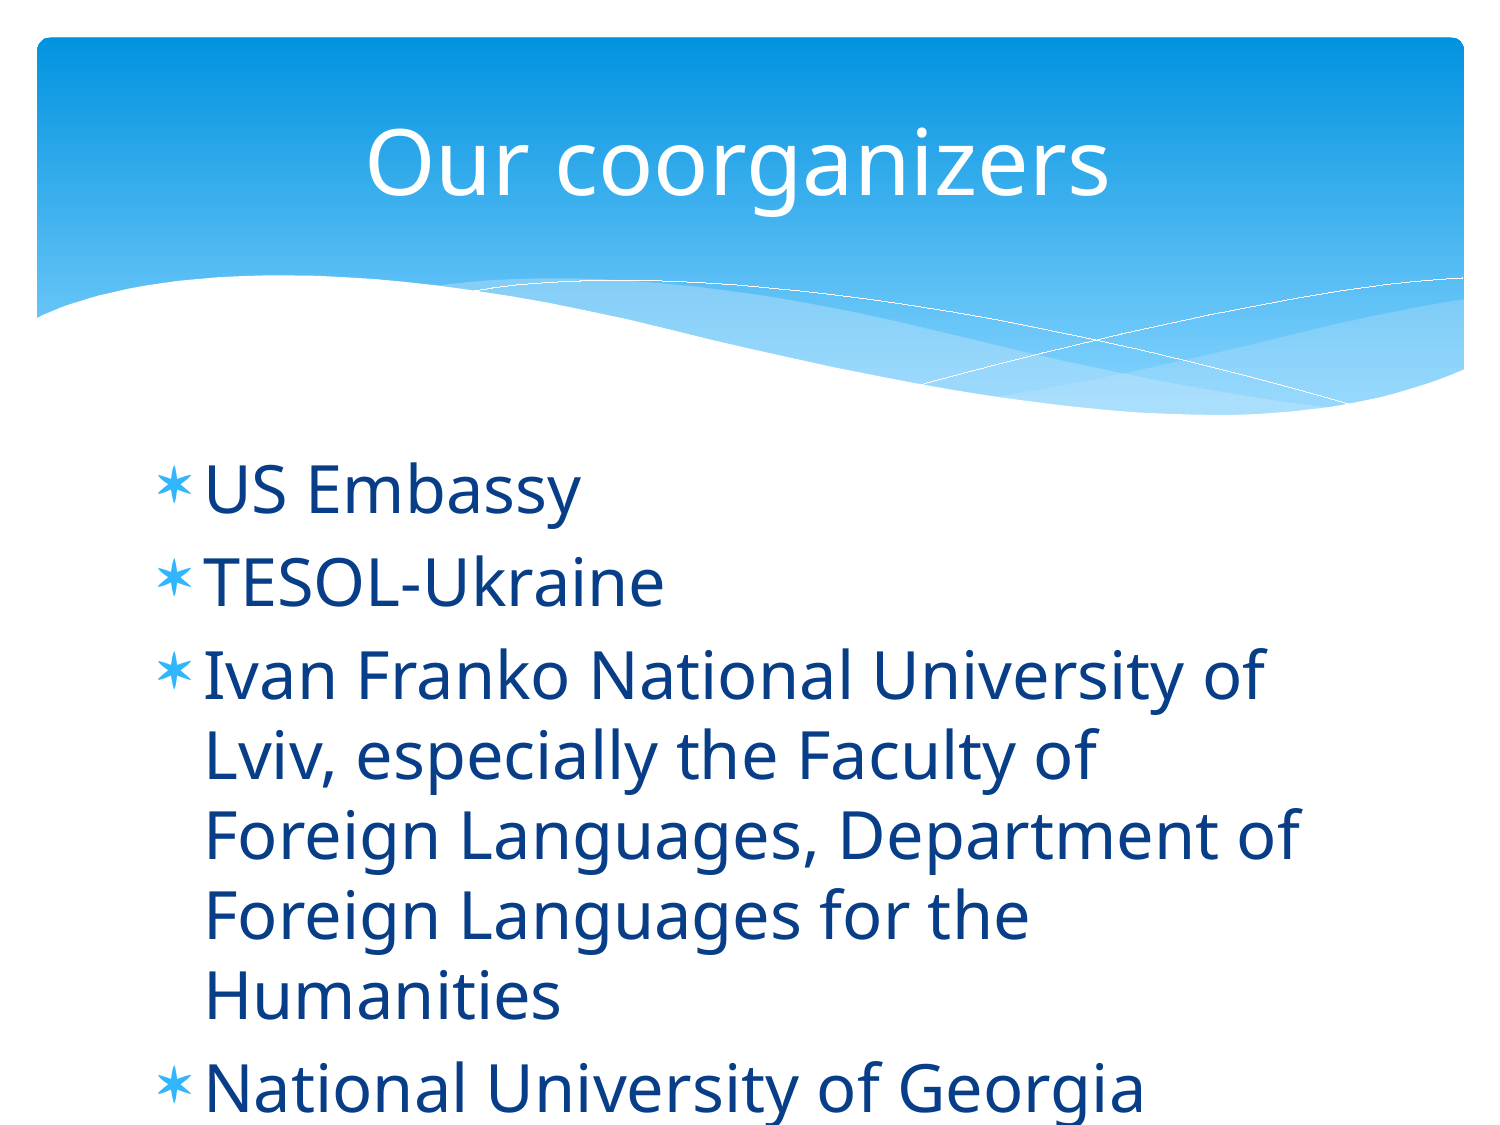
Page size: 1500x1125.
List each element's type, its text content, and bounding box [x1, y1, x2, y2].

list US Embassy TESOL-Ukraine Ivan Franko National University of Lviv, especially the Faculty of Foreign Languages, Department of Foreign Languages for the Humanities National University of Georgia [143, 438, 1359, 1005]
title Our coorganizers [75, 55, 1425, 261]
